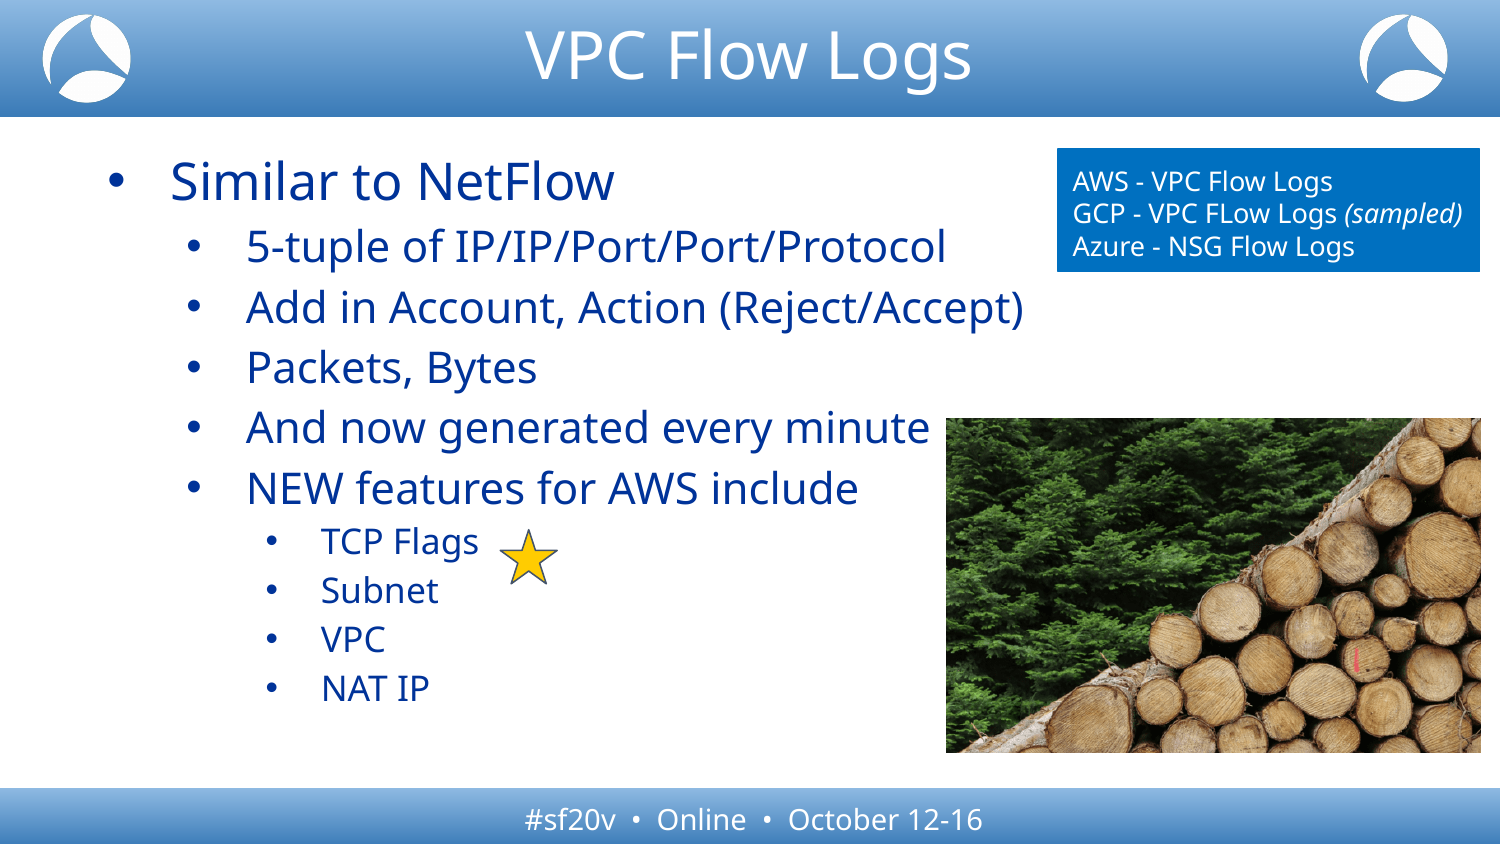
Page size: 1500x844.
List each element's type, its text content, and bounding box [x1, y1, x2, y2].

picture [42, 14, 131, 103]
picture [1359, 14, 1448, 102]
picture [946, 418, 1481, 754]
title VPC Flow Logs [188, 0, 1312, 117]
text_box [500, 529, 558, 584]
text_box AWS - VPC Flow Logs GCP - VPC FLow Logs (sampled) Azure - NSG Flow Logs [1057, 148, 1480, 272]
list Similar to NetFlow 5-tuple of IP/IP/Port/Port/Protocol Add in Account, Action (Reject/Accept) Packets, Bytes And now generated every minute NEW features for AWS include TCP Flags Subnet VPC NAT IP [80, 124, 1428, 764]
